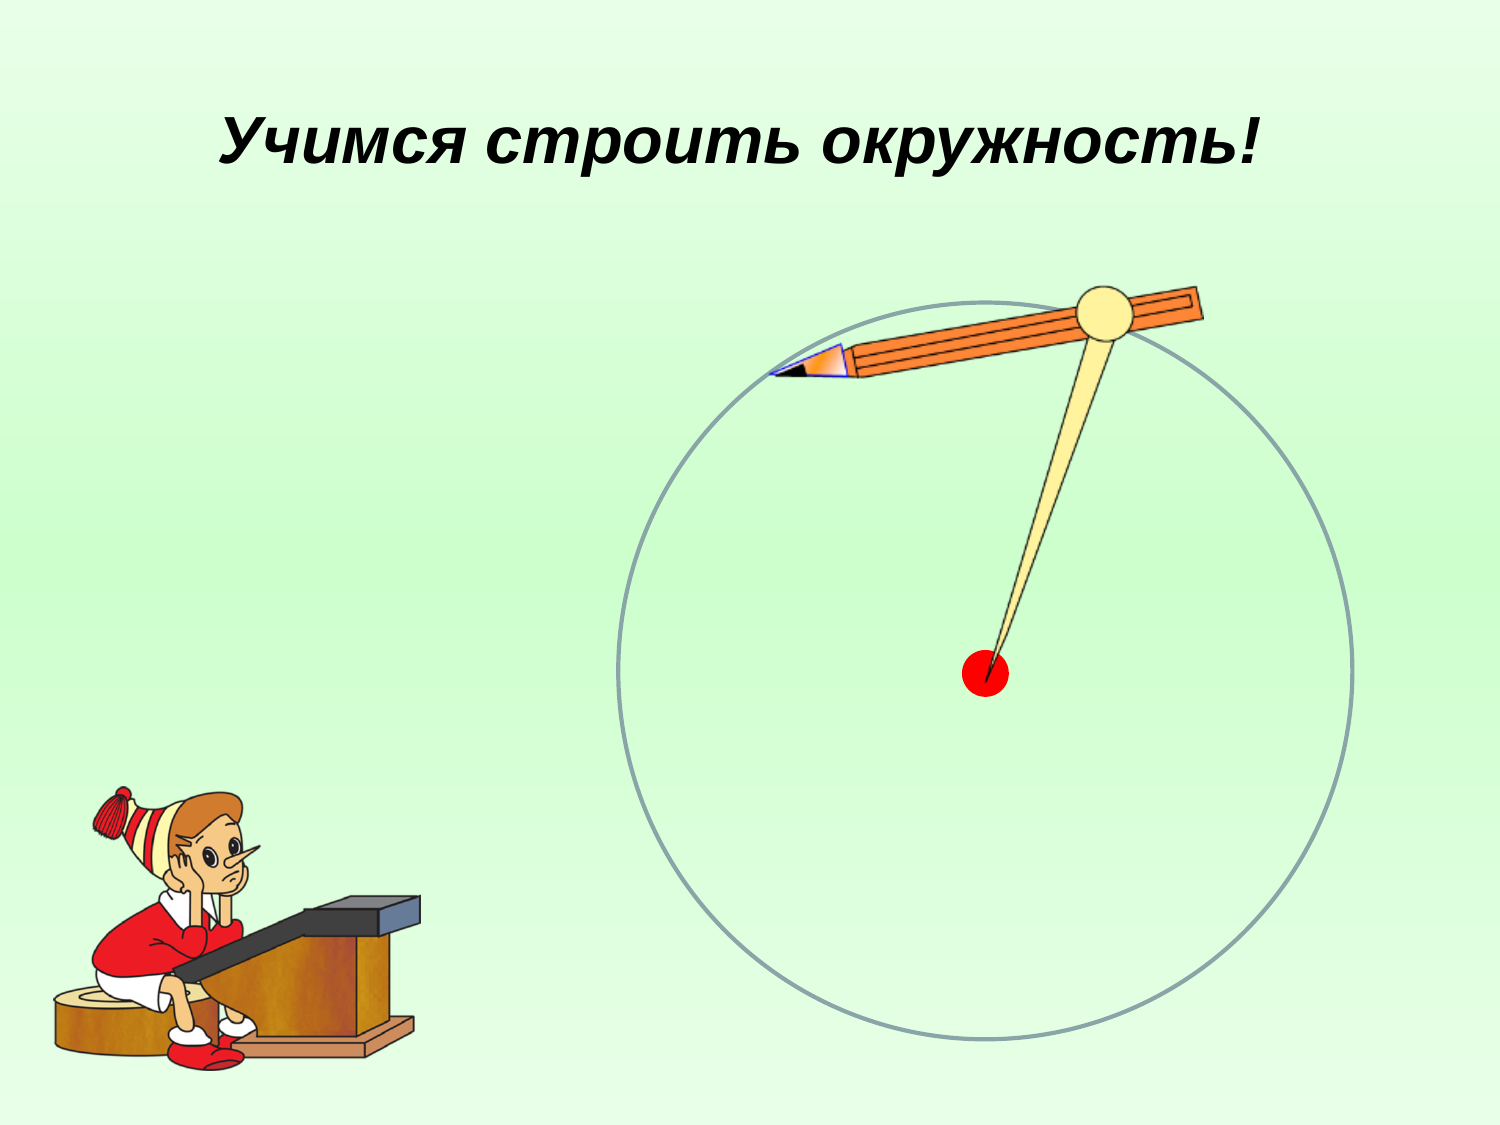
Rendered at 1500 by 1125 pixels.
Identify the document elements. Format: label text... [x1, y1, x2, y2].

text_box [1208, 375, 1355, 967]
title Учимся строить окружность! [127, 42, 1353, 231]
text_box [616, 375, 763, 967]
picture [768, 284, 1204, 1040]
picture [52, 786, 421, 1071]
